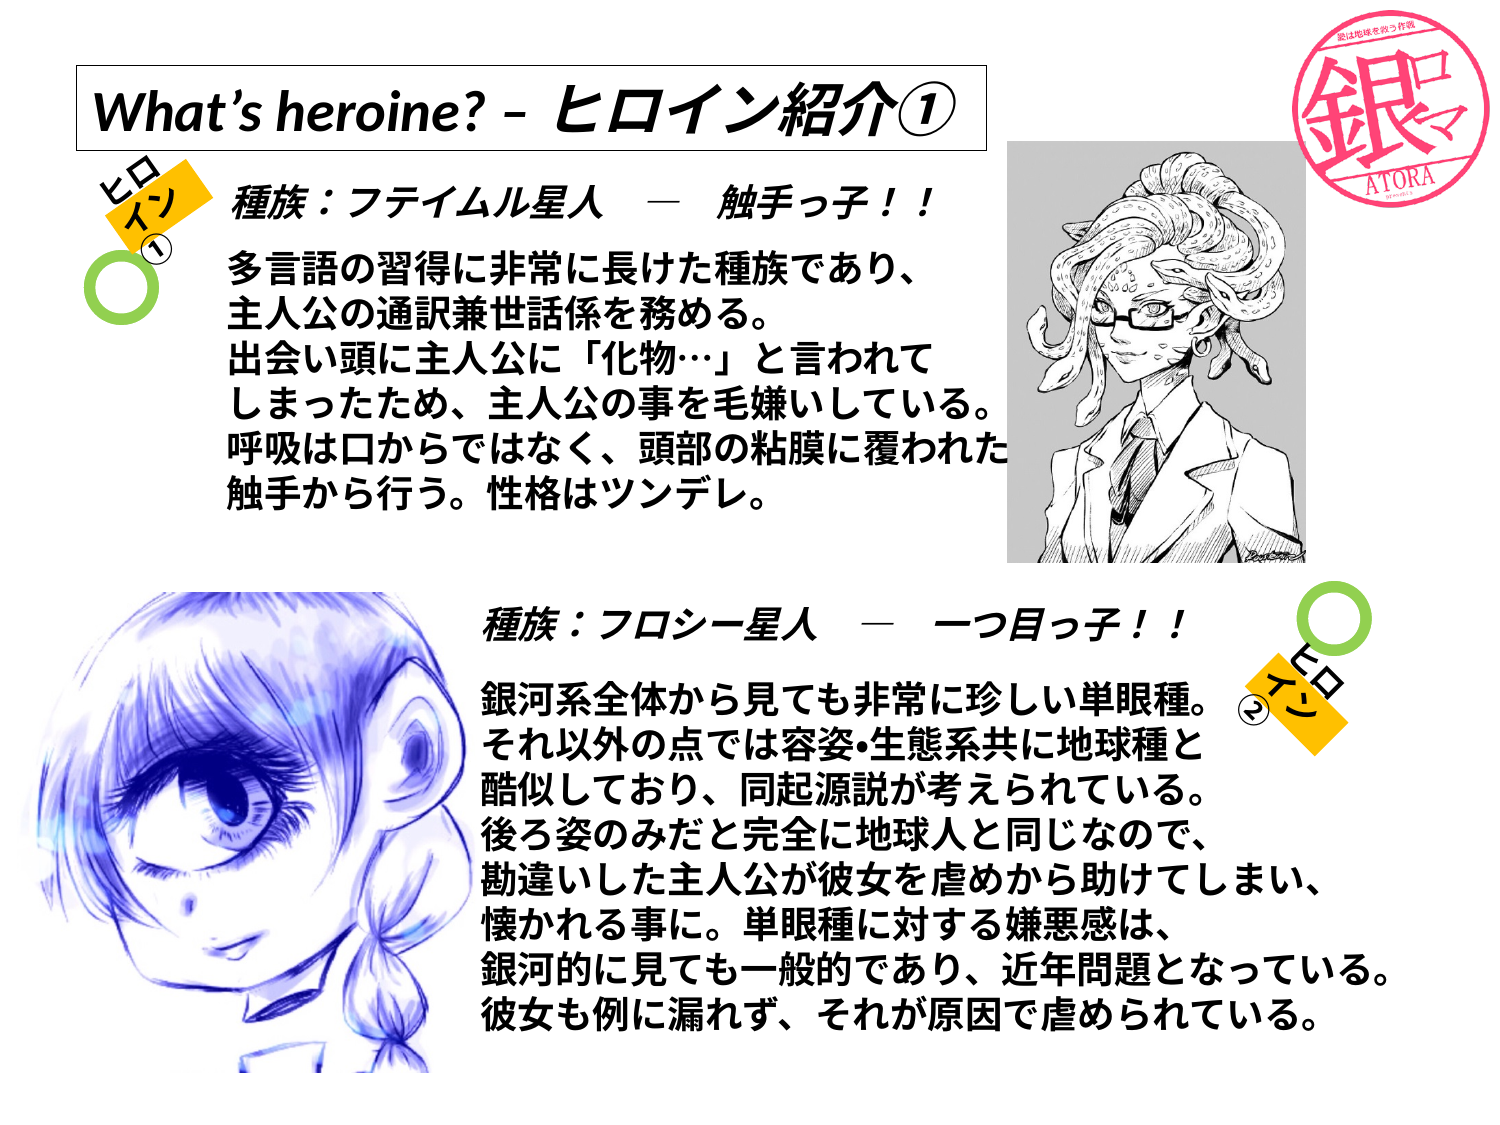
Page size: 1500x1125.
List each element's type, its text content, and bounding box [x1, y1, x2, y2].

text_box What’s heroine? –ヒロイン紹介① [76, 65, 987, 151]
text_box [0, 151, 337, 393]
text_box 種族：フテイムル星人 ― 触手っ子！！ [341, 171, 956, 232]
text_box 多言語の習得に非常に長けた種族であり、 主人公の通訳兼世話係を務める。 出会い頭に主人公に「化物…」と言われて しまったため、主人公の事を毛嫌いしている。 呼吸は口からではなく、頭部の粘膜に覆われた 触手から行う。性格はツンデレ。 [211, 238, 1002, 523]
picture [17, 592, 498, 1073]
text_box 種族：フロシー星人 ― 一つ目っ子！！ [500, 593, 1150, 654]
picture [1007, 0, 1500, 563]
text_box 銀河系全体から見ても非常に珍しい単眼種。 それ以外の点では容姿・生態系共に地球種と 酷似しており、同起源説が考えられている。 後ろ姿のみだと完全に地球人と同じなので、 勘違いした主人公が彼女を虐めから助けてしまい、 懐かれる事に。単眼種に対する嫌悪感は、 銀河的に見ても一般的であり、近年問題となっている。 彼女も例に漏れず、それが原因で虐められている。 [503, 668, 1427, 1044]
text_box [1155, 566, 1500, 809]
